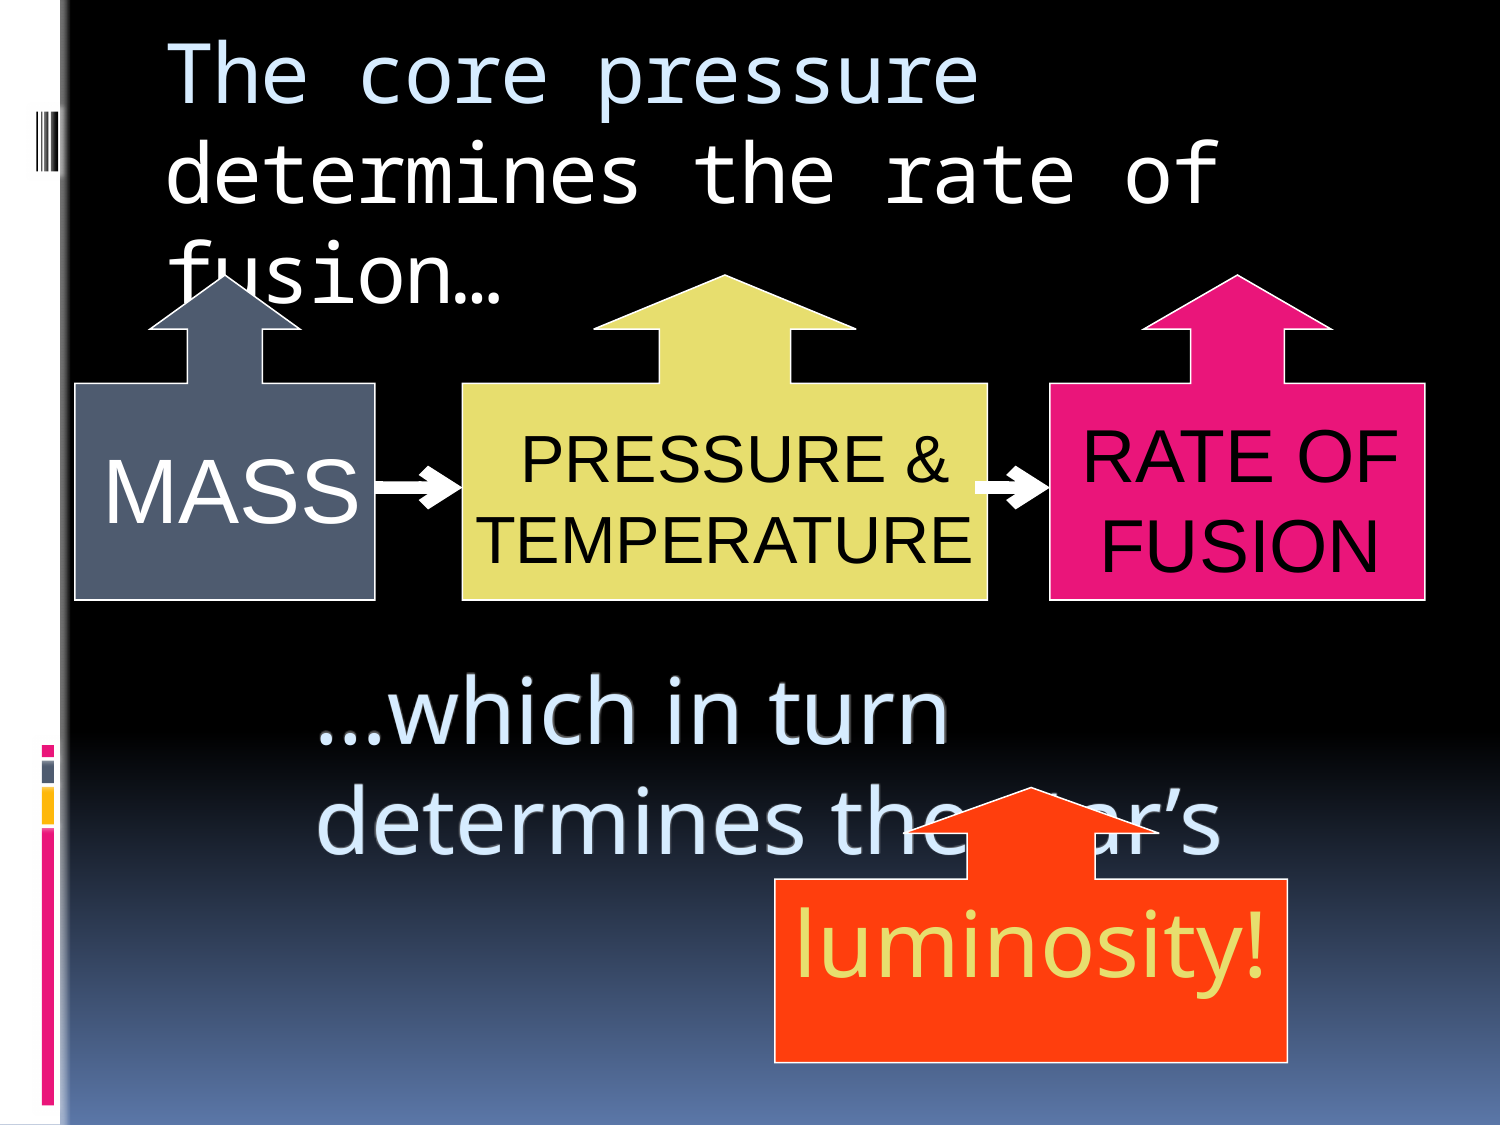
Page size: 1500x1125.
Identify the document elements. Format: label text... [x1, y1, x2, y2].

text_box [374, 480, 463, 495]
text_box [462, 585, 988, 601]
text_box [974, 480, 1051, 495]
footer [150, 1052, 1063, 1113]
slide_number [1063, 1052, 1413, 1113]
text_box luminosity! [774, 787, 1288, 1063]
text_box [1049, 275, 1425, 399]
text_box RATE OF FUSION [1031, 399, 1450, 595]
title The core pressure determines the rate of fusion… [150, 12, 1425, 200]
text_box …which in turn determines the star’s [300, 612, 1475, 913]
text_box PRESSURE & TEMPERATURE [437, 399, 1013, 585]
text_box [1049, 595, 1425, 601]
text_box [74, 275, 375, 601]
text_box MASS [87, 424, 378, 550]
text_box [462, 275, 988, 399]
